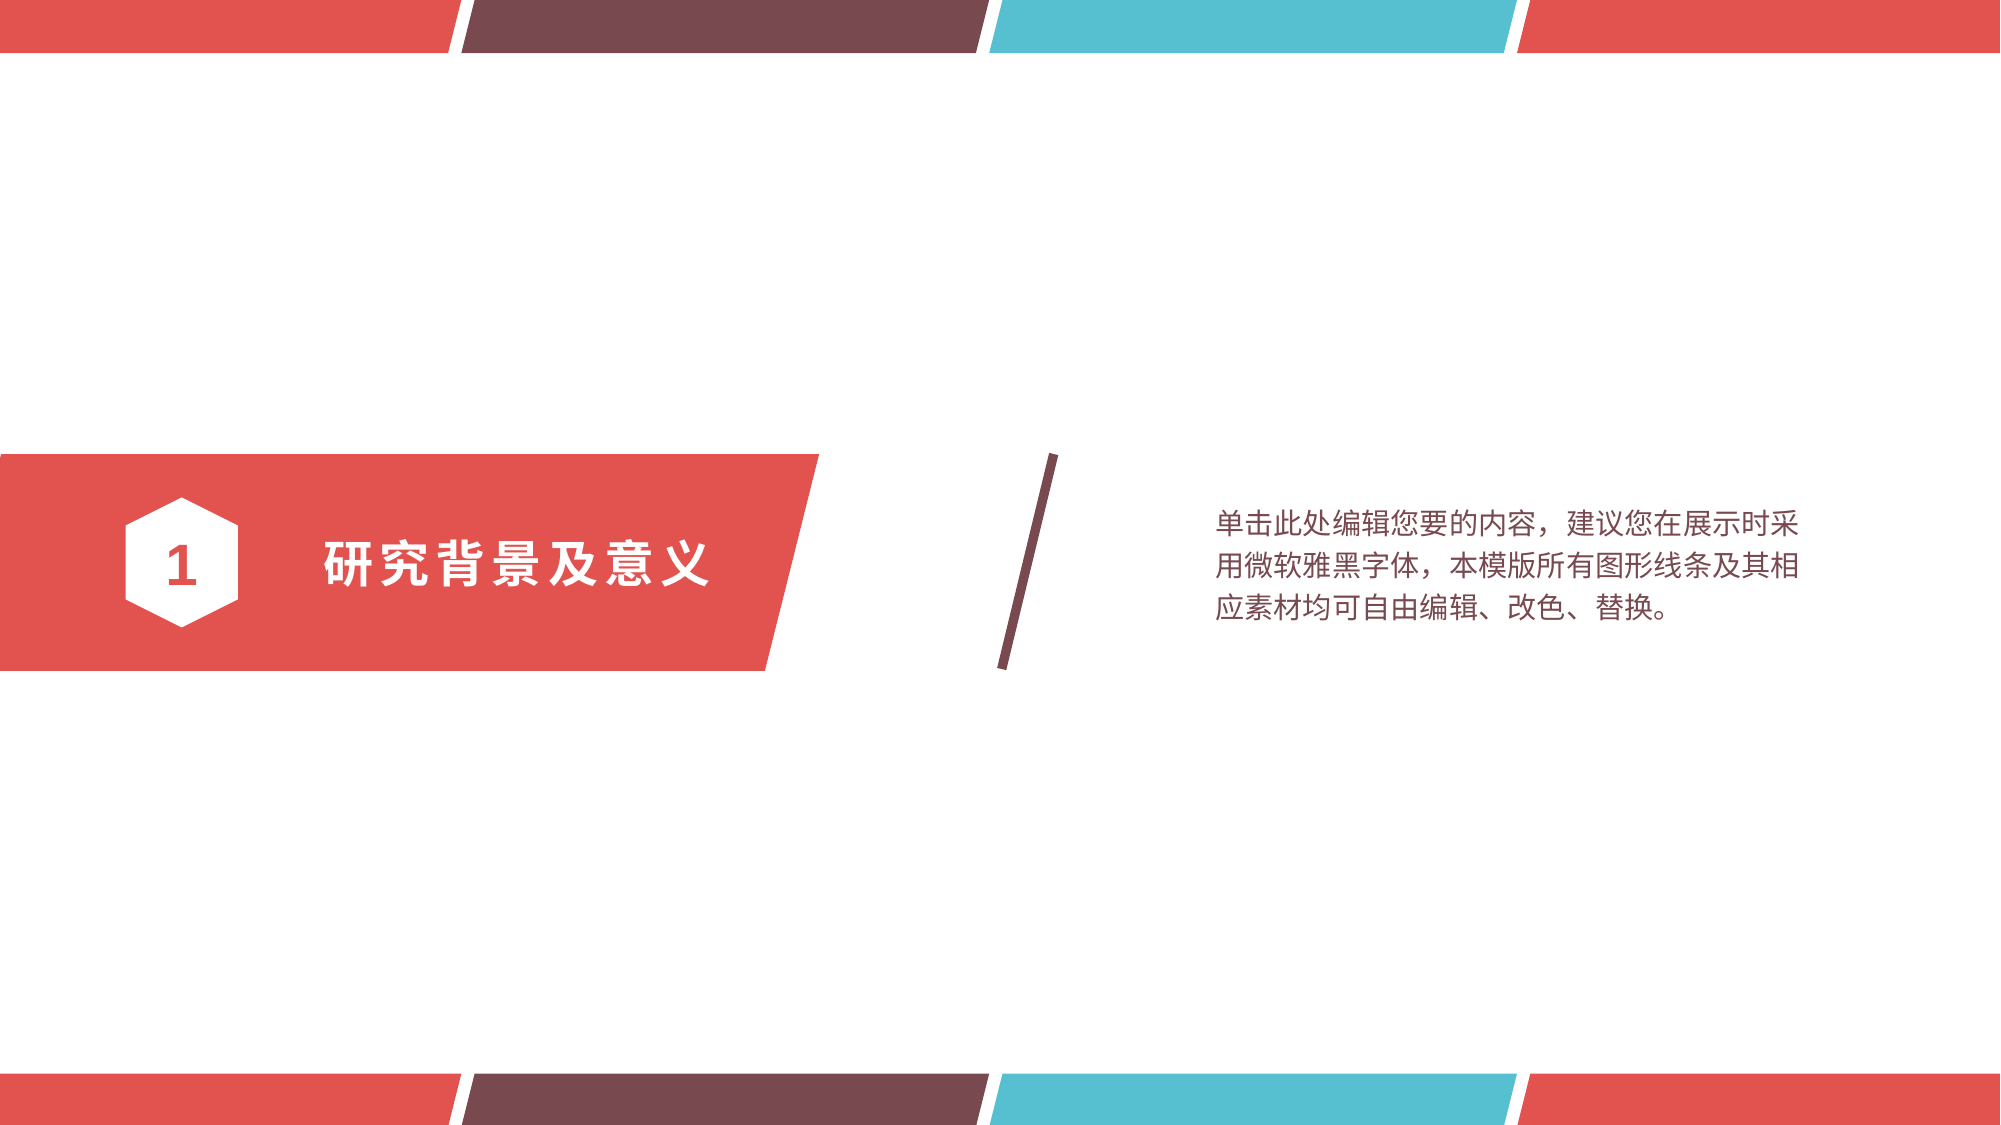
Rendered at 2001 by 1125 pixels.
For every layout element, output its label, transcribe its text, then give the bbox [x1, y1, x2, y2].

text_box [1001, 453, 1054, 670]
text_box 1 [144, 519, 219, 605]
text_box [0, 452, 821, 672]
text_box 单击此处编辑您要的内容，建议您在展示时采用微软雅黑字体，本模版所有图形线条及其相应素材均可自由编辑、改色、替换。 [1215, 498, 1819, 625]
text_box 研究背景及意义 [280, 525, 726, 601]
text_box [0, 1073, 2000, 1125]
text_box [0, 0, 2000, 54]
text_box [124, 496, 239, 629]
